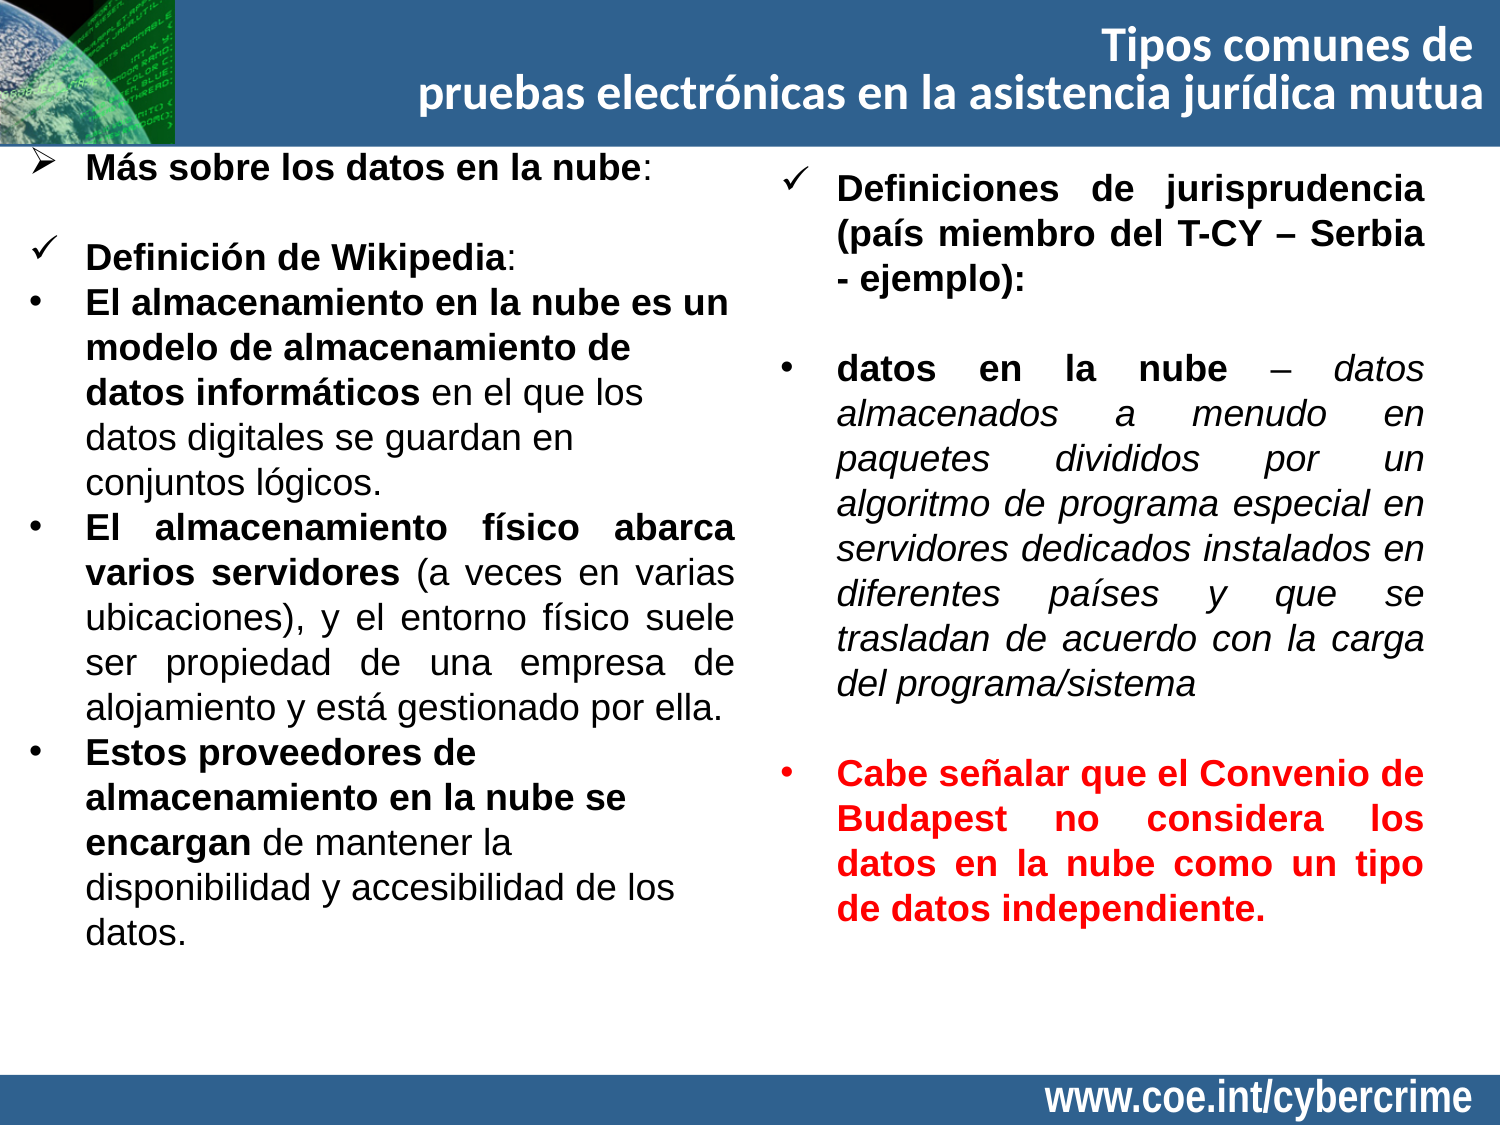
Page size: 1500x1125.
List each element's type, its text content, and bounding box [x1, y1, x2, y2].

text_box Más sobre los datos en la nube: Definición de Wikipedia: El almacenamiento en la nube es un modelo de almacenamiento de datos informáticos en el que los datos digitales se guardan en conjuntos lógicos. El almacenamiento físico abarca varios servidores (a veces en varias ubicaciones), y el entorno físico suele ser propiedad de una empresa de alojamiento y está gestionado por ella. Estos proveedores de almacenamiento en la nube se encargan de mantener la disponibilidad y accesibilidad de los datos. [14, 135, 750, 961]
text_box Tipos comunes de pruebas electrónicas en la asistencia jurídica mutua [179, 0, 1500, 149]
picture [0, 0, 175, 144]
text_box Definiciones de jurisprudencia (país miembro del T-CY – Serbia - ejemplo): datos en la nube – datos almacenados a menudo en paquetes divididos por un algoritmo de programa especial en servidores dedicados instalados en diferentes países y que se trasladan de acuerdo con la carga del programa/sistema Cabe señalar que el Convenio de Budapest no considera los datos en la nube como un tipo de datos independiente. [765, 156, 1440, 991]
text_box www.coe.int/cybercrime [1030, 1059, 1500, 1125]
text_box [0, 1073, 1030, 1125]
